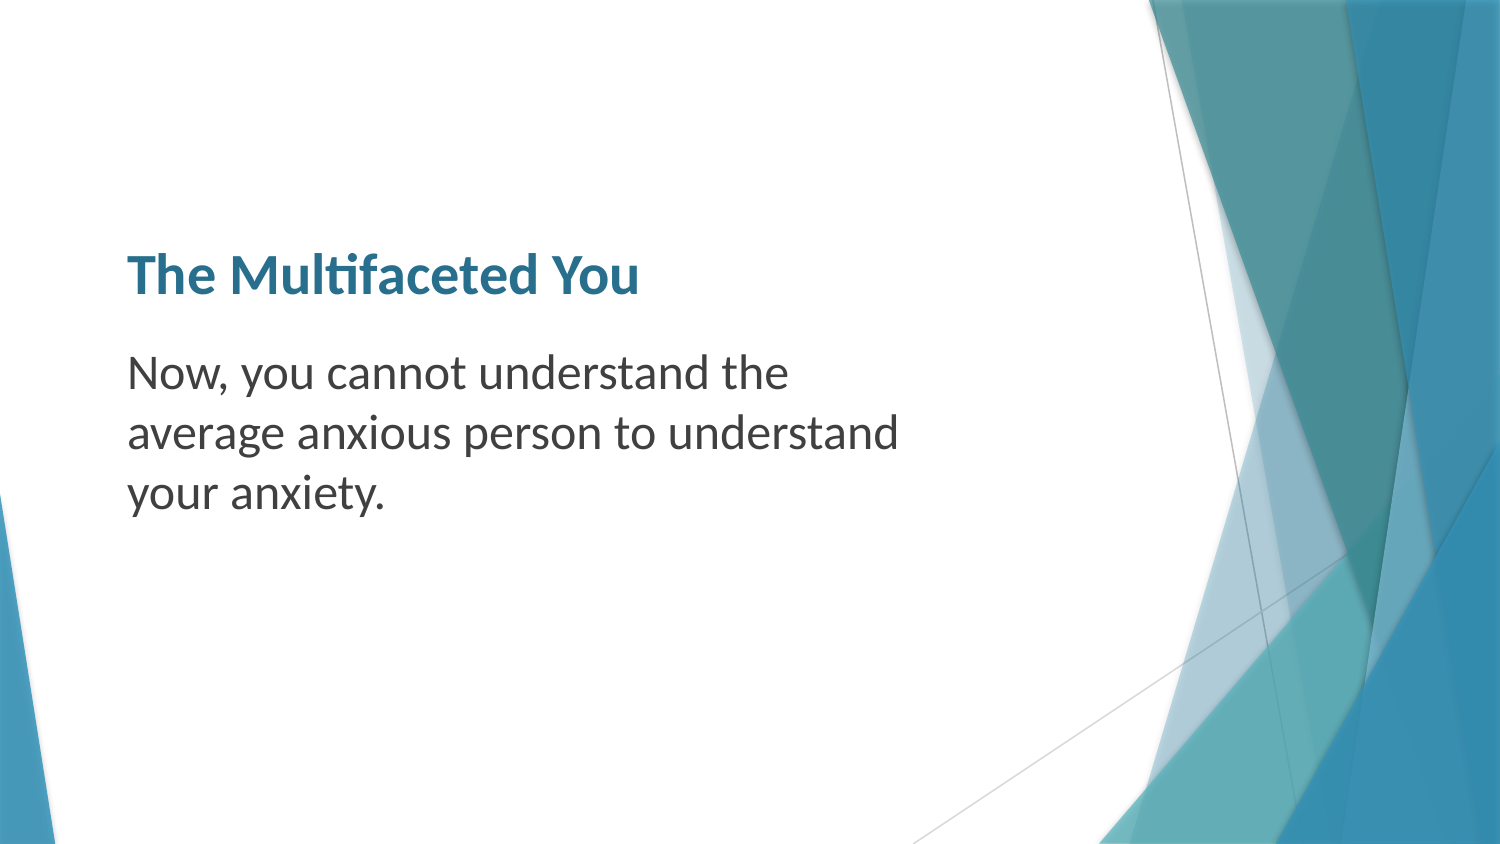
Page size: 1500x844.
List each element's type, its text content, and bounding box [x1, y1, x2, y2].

list Now, you cannot understand the average anxious person to understand your anxiety. [112, 331, 946, 540]
title The Multifaceted You [112, 228, 1170, 328]
